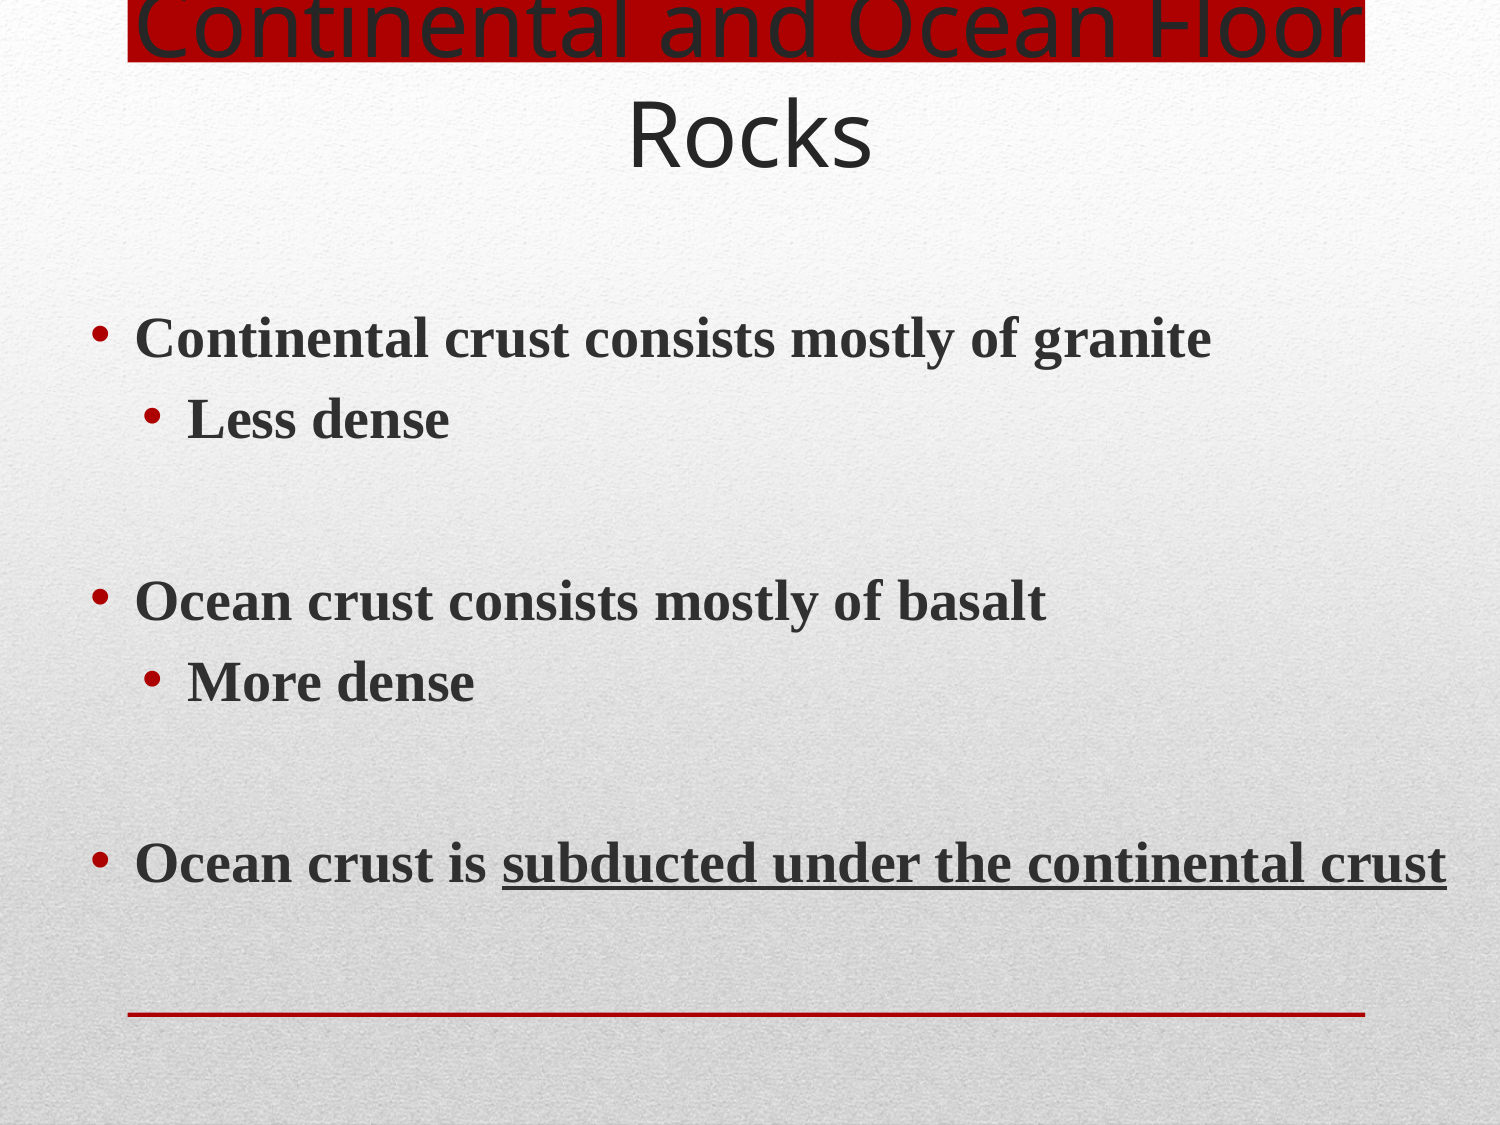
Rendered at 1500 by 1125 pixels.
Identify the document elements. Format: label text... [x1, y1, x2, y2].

list Continental crust consists mostly of granite Less dense Ocean crust consists mostly of basalt More dense Ocean crust is subducted under the continental crust [75, 224, 1463, 969]
title Continental and Ocean Floor Rocks [37, 6, 1463, 194]
